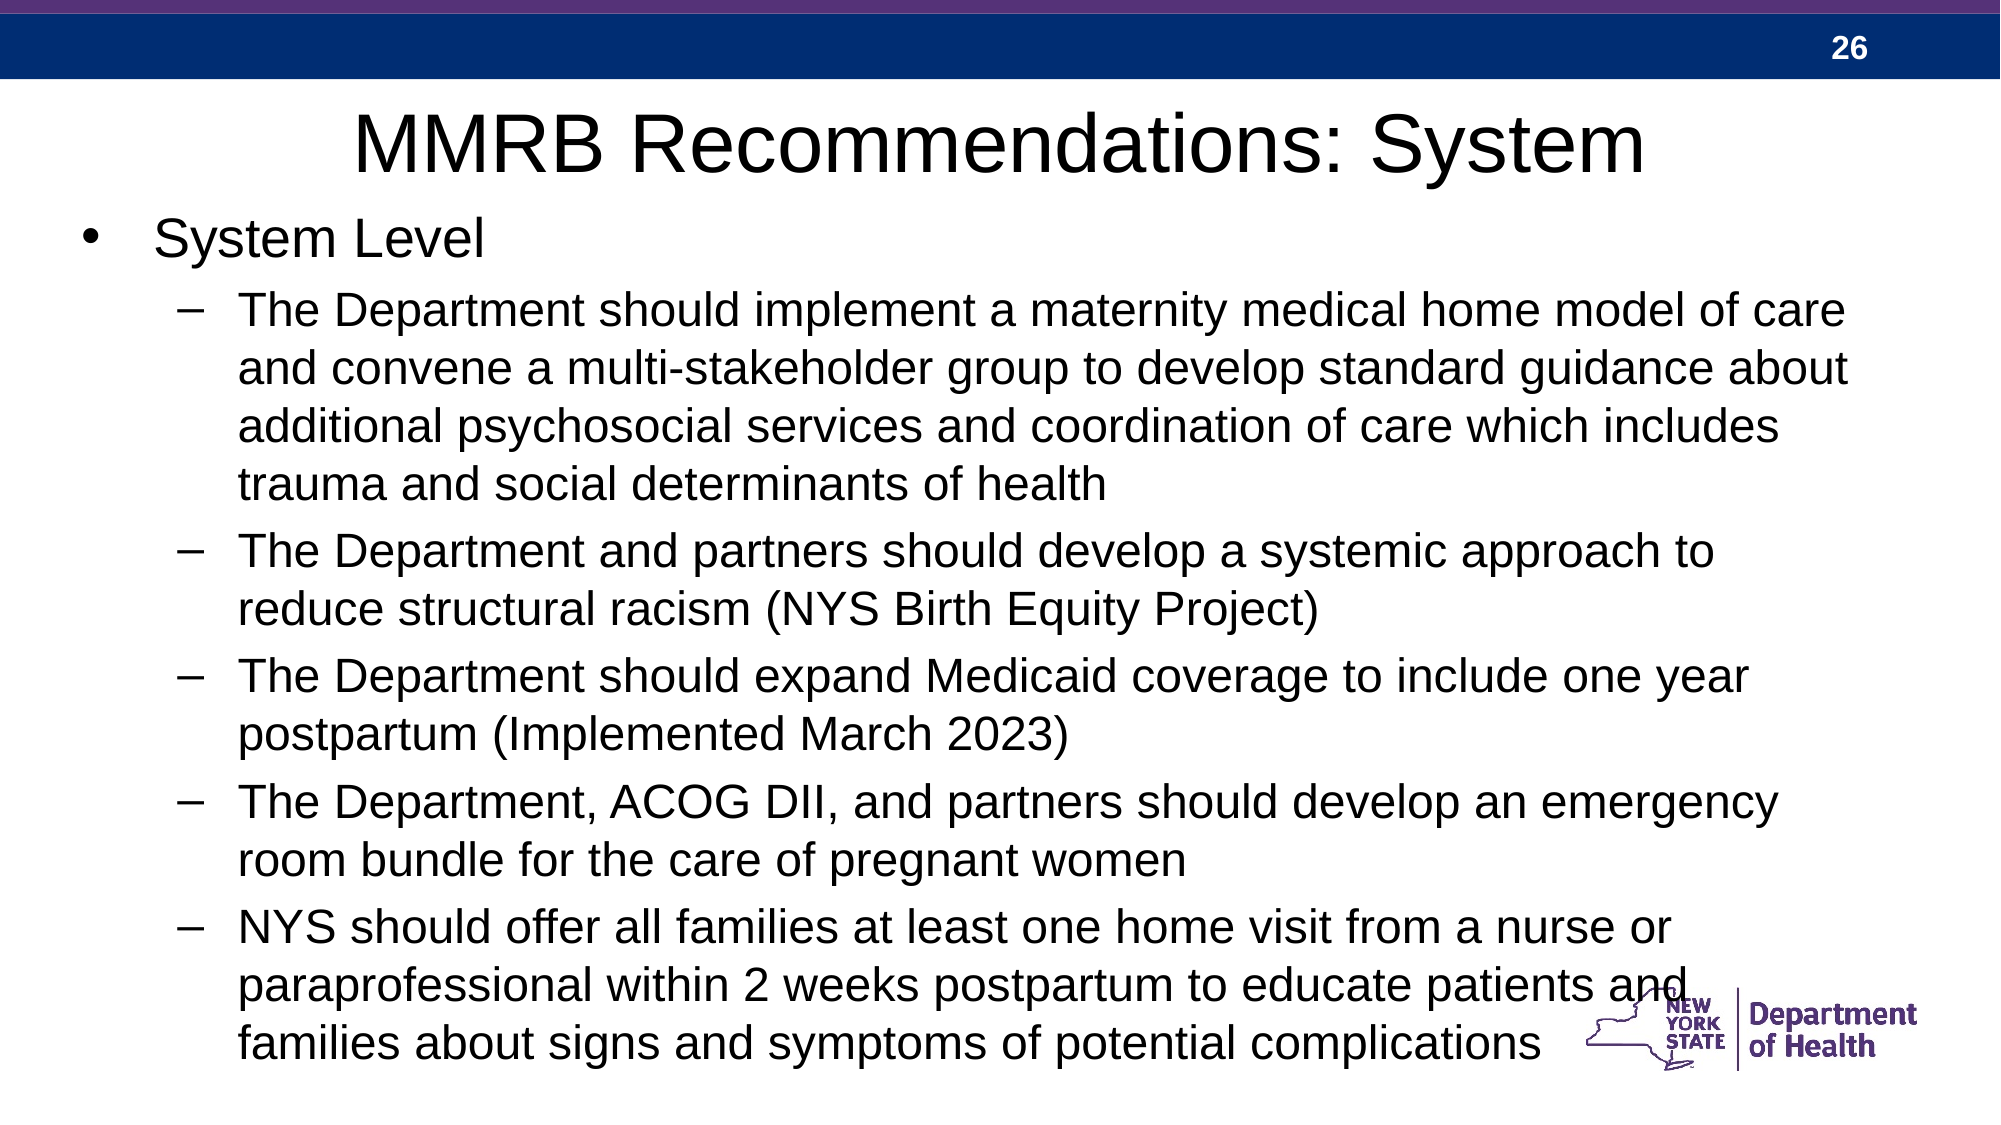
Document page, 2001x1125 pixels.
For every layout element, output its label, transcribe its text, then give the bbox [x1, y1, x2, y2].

list System Level The Department should implement a maternity medical home model of care and convene a multi-stakeholder group to develop standard guidance about additional psychosocial services and coordination of care which includes trauma and social determinants of health The Department and partners should develop a systemic approach to reduce structural racism (NYS Birth Equity Project) The Department should expand Medicaid coverage to include one year postpartum (Implemented March 2023) The Department, ACOG DII, and partners should develop an emergency room bundle for the care of pregnant women NYS should offer all families at least one home visit from a nurse or paraprofessional within 2 weeks postpartum to educate patients and families about signs and symptoms of potential complications [66, 194, 1867, 1080]
picture [1867, 987, 1917, 1071]
title MMRB Recommendations: System [99, 45, 1900, 233]
